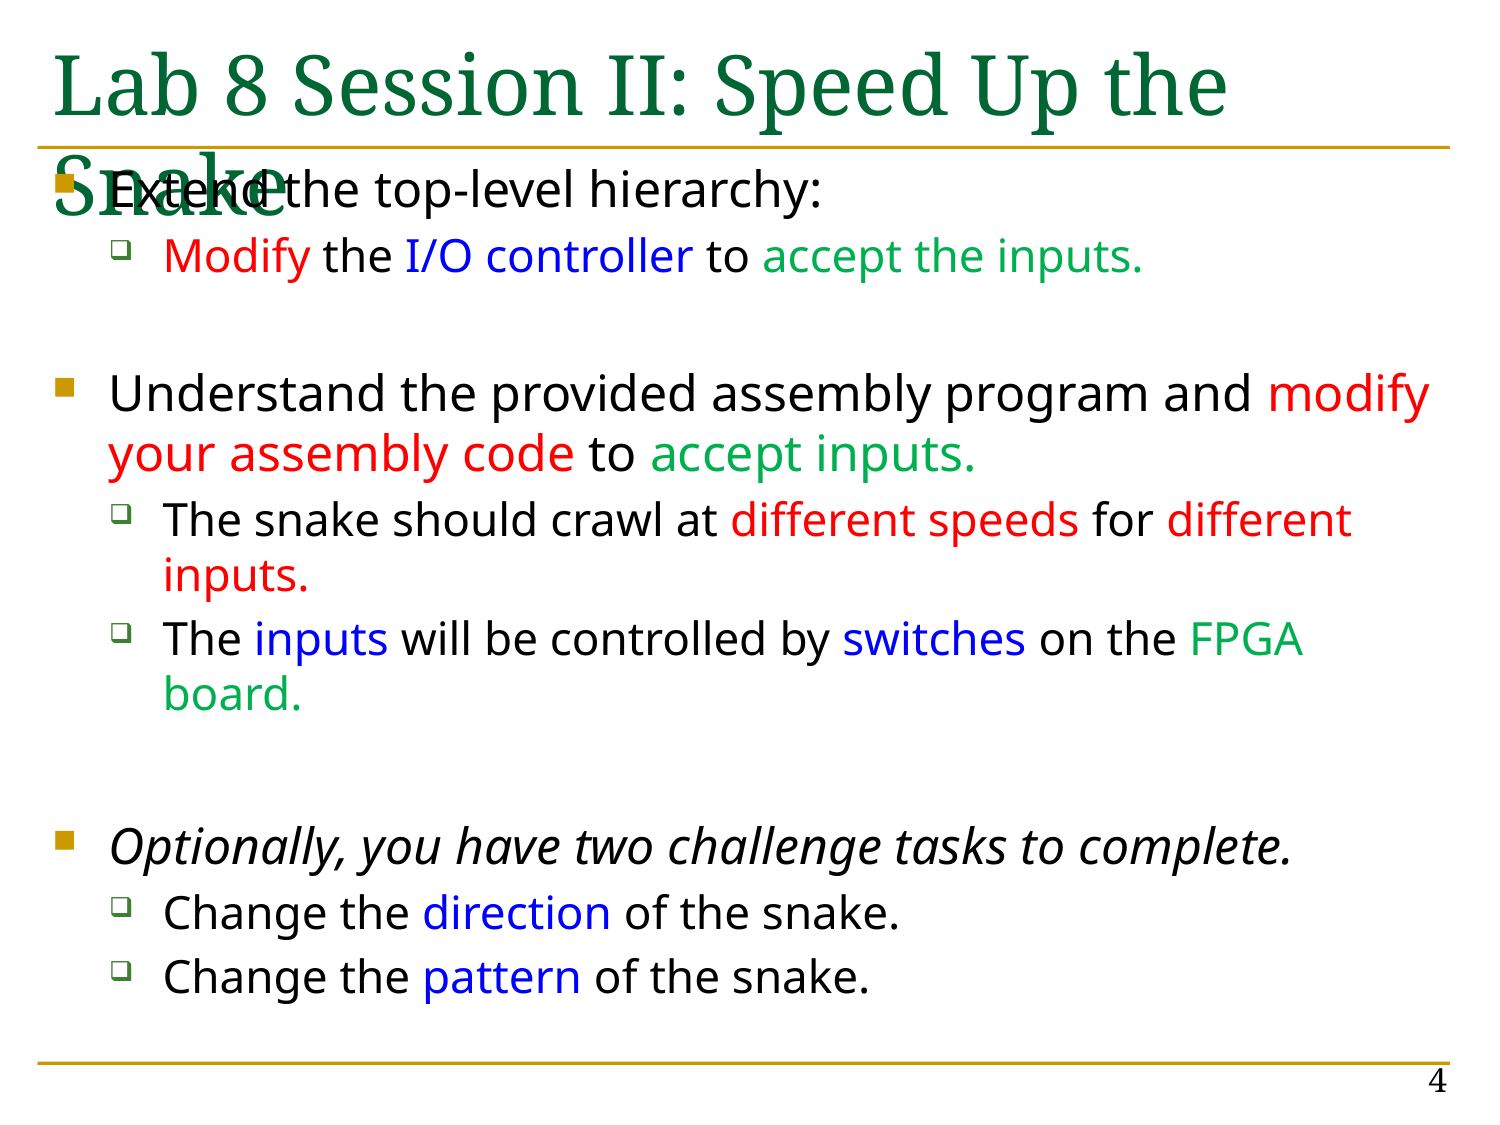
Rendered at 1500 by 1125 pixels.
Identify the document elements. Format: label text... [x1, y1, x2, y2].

list Extend the top-level hierarchy: Modify the I/O controller to accept the inputs. Understand the provided assembly program and modify your assembly code to accept inputs. The snake should crawl at different speeds for different inputs. The inputs will be controlled by switches on the FPGA board. Optionally, you have two challenge tasks to complete. Change the direction of the snake. Change the pattern of the snake. [37, 149, 1450, 1063]
slide_number 4 [1111, 1036, 1462, 1112]
title Lab 8 Session II: Speed Up the Snake [37, 24, 1450, 149]
